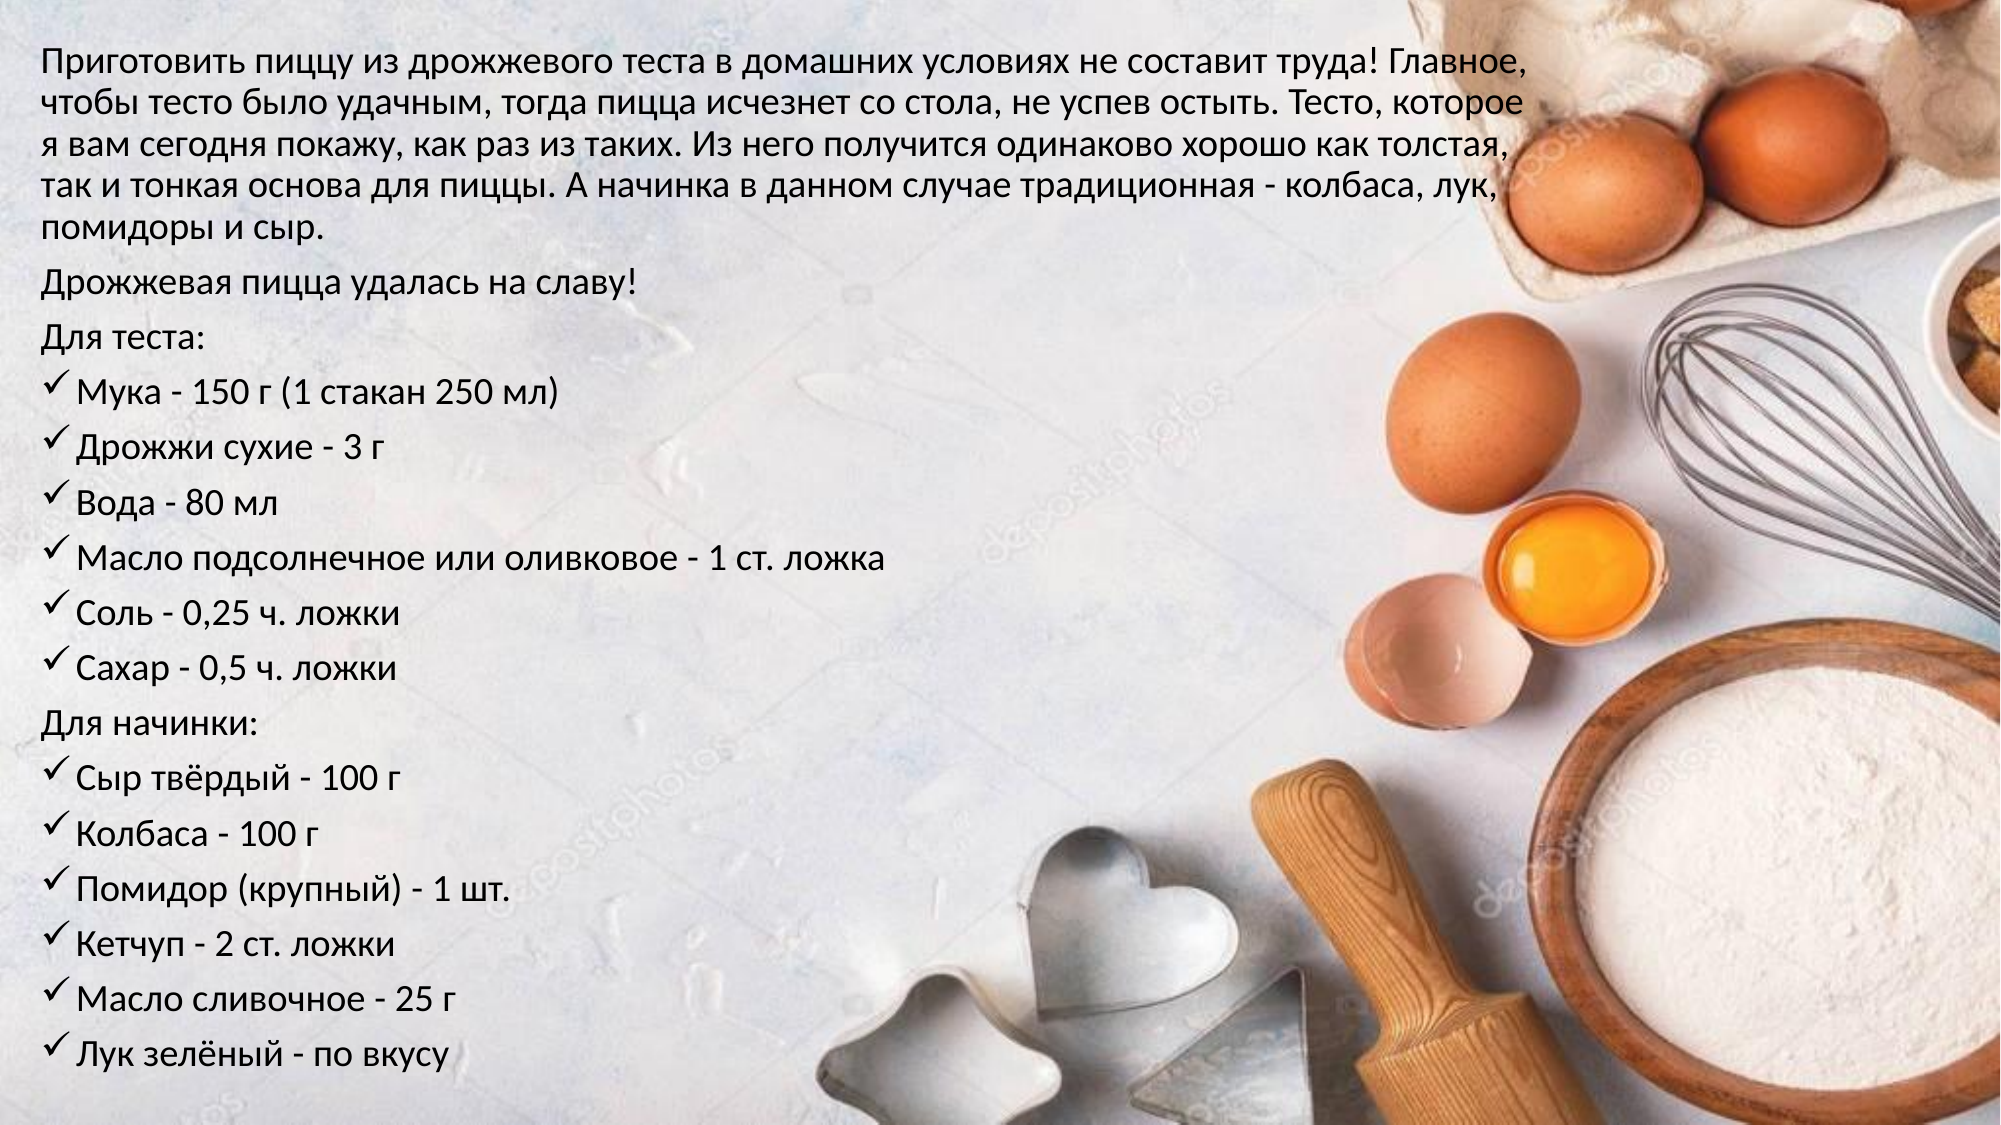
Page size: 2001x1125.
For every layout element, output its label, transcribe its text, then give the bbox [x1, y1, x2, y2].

list Приготовить пиццу из дрожжевого теста в домашних условиях не составит труда! Главное, чтобы тесто было удачным, тогда пицца исчезнет со стола, не успев остыть. Тесто, которое я вам сегодня покажу, как раз из таких. Из него получится одинаково хорошо как толстая, так и тонкая основа для пиццы. А начинка в данном случае традиционная - колбаса, лук, помидоры и сыр. Дрожжевая пицца удалась на славу! Для теста: Мука - 150 г (1 стакан 250 мл) Дрожжи сухие - 3 г Вода - 80 мл Масло подсолнечное или оливковое - 1 ст. ложка Соль - 0,25 ч. ложки Сахар - 0,5 ч. ложки Для начинки: Сыр твёрдый - 100 г Колбаса - 100 г Помидор (крупный) - 1 шт. Кетчуп - 2 ст. ложки Масло сливочное - 25 г Лук зелёный - по вкусу [25, 32, 1562, 1098]
picture [0, 0, 2001, 1125]
